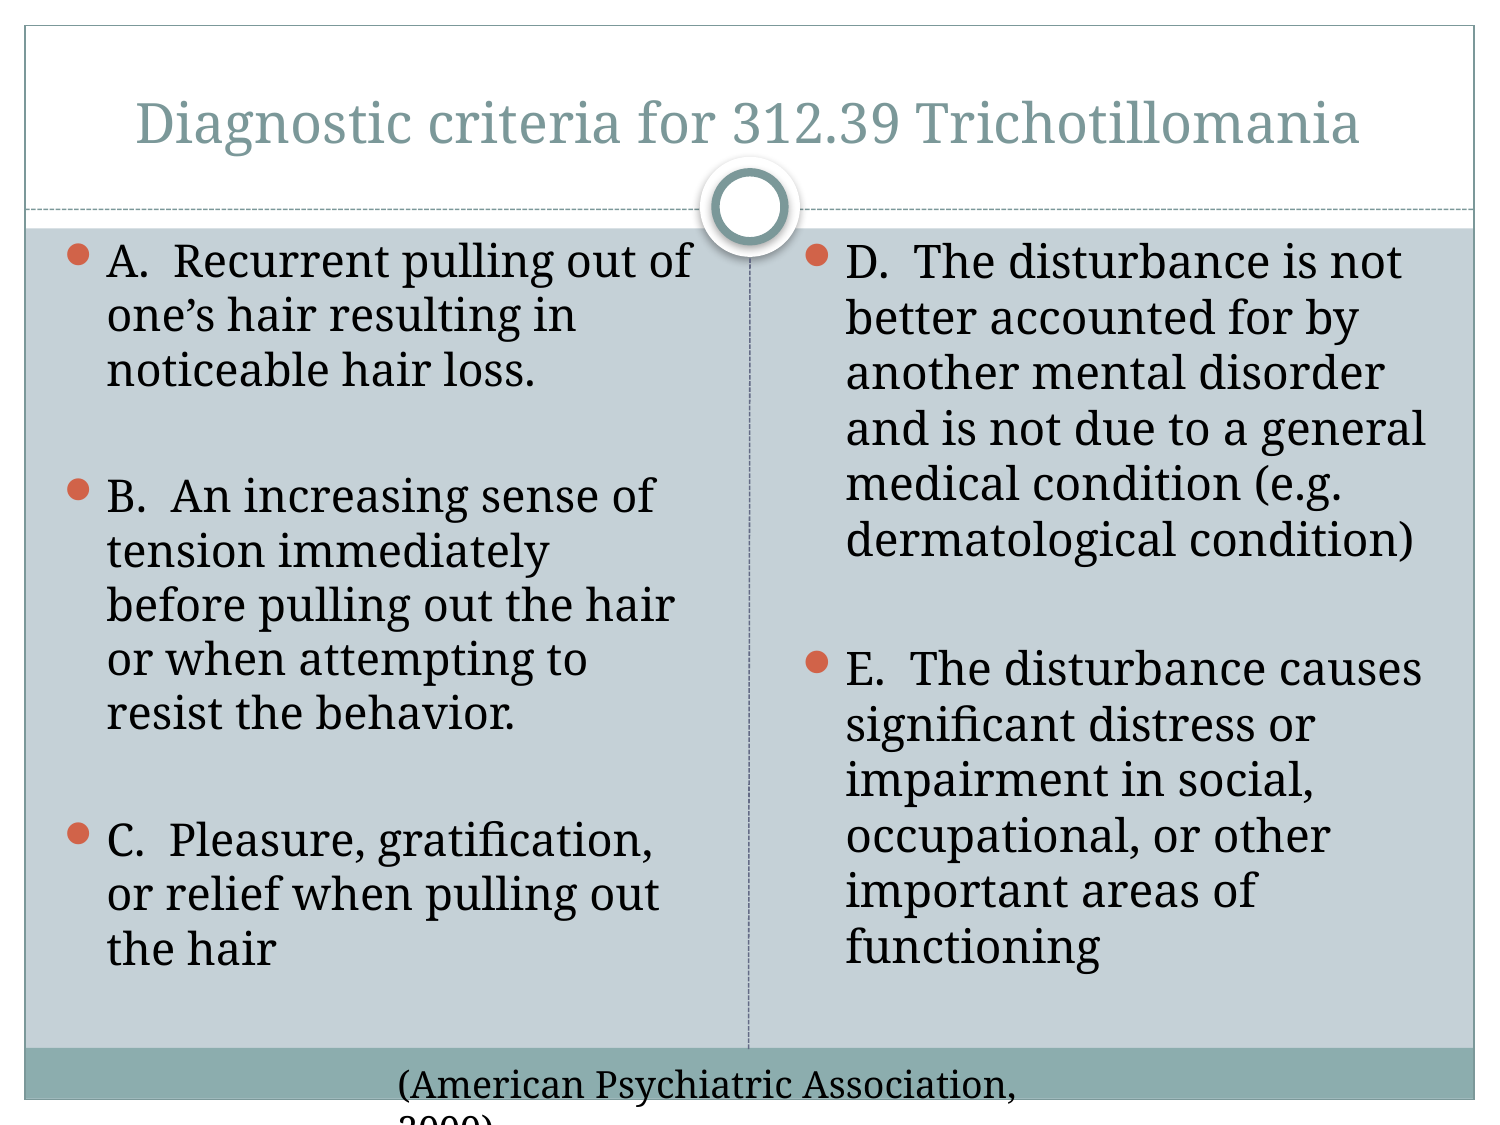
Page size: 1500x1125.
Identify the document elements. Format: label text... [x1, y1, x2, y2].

text_box (American Psychiatric Association, 2000) [382, 1053, 1130, 1125]
title Diagnostic criteria for 312.39 Trichotillomania [49, 37, 1450, 162]
list D. The disturbance is not better accounted for by another mental disorder and is not due to a general medical condition (e.g. dermatological condition) E. The disturbance causes significant distress or impairment in social, occupational, or other important areas of functioning [787, 224, 1450, 993]
list A. Recurrent pulling out of one’s hair resulting in noticeable hair loss. B. An increasing sense of tension immediately before pulling out the hair or when attempting to resist the behavior. C. Pleasure, gratification, or relief when pulling out the hair [49, 224, 712, 993]
